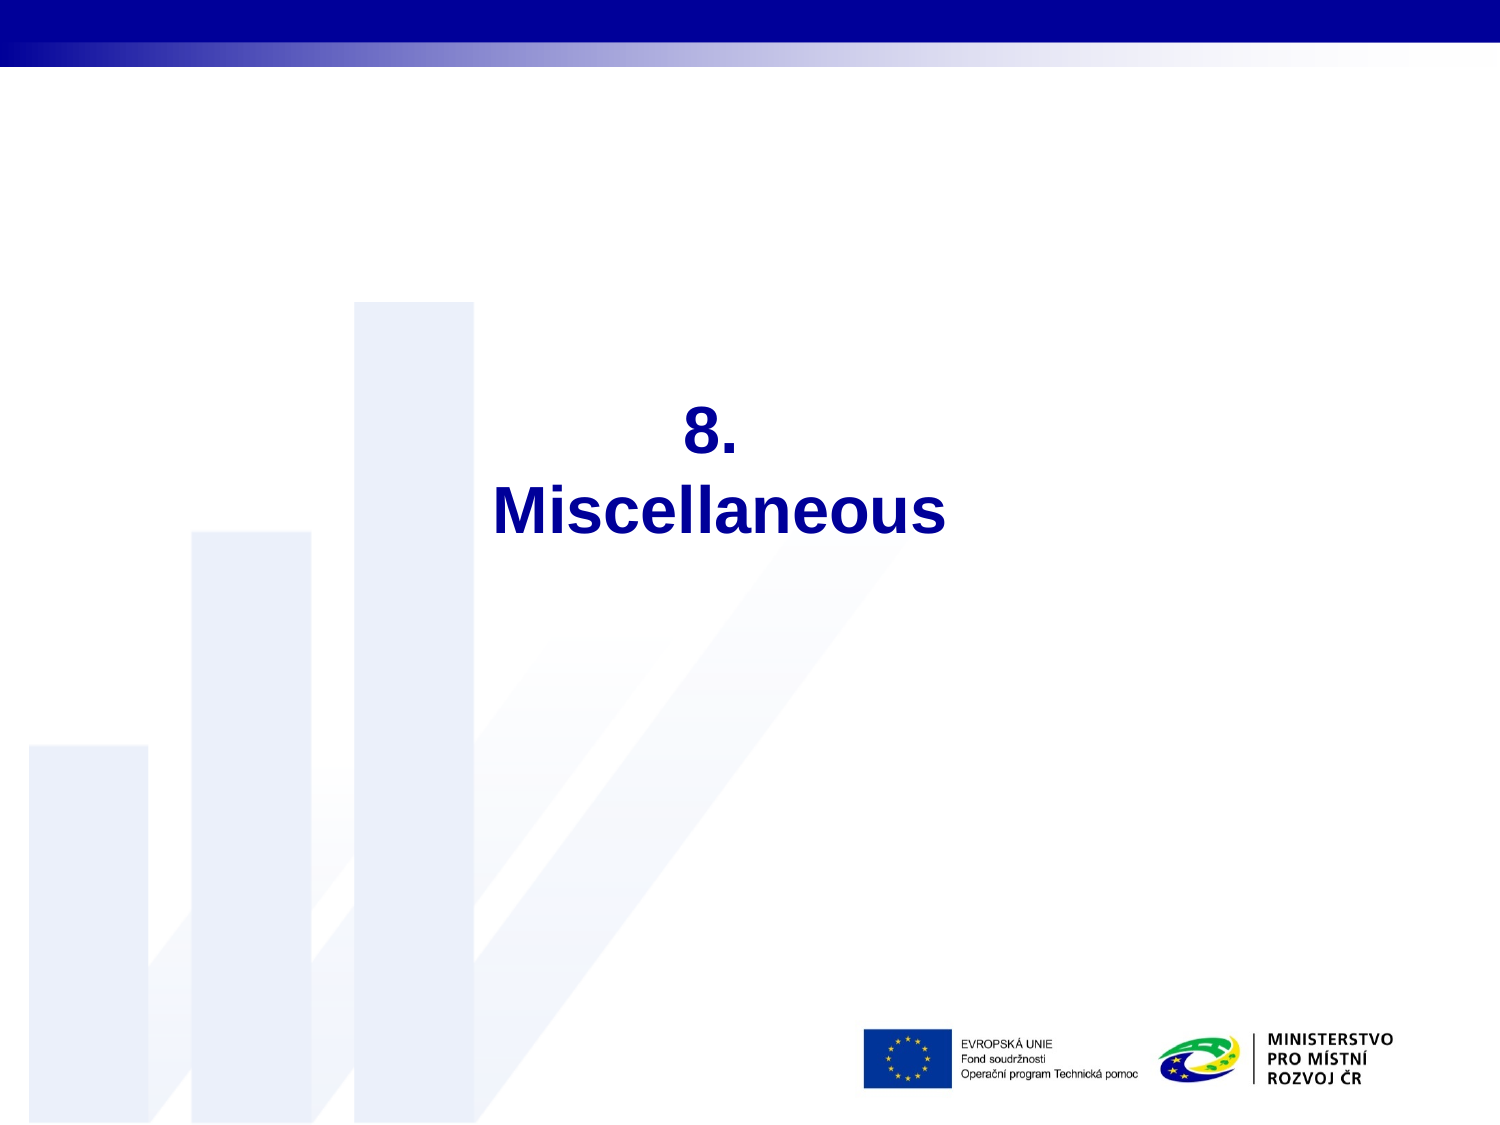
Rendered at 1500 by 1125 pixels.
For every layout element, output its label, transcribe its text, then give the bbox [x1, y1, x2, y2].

text_box 8. Miscellaneous [253, 219, 1187, 555]
picture [29, 302, 1412, 1125]
